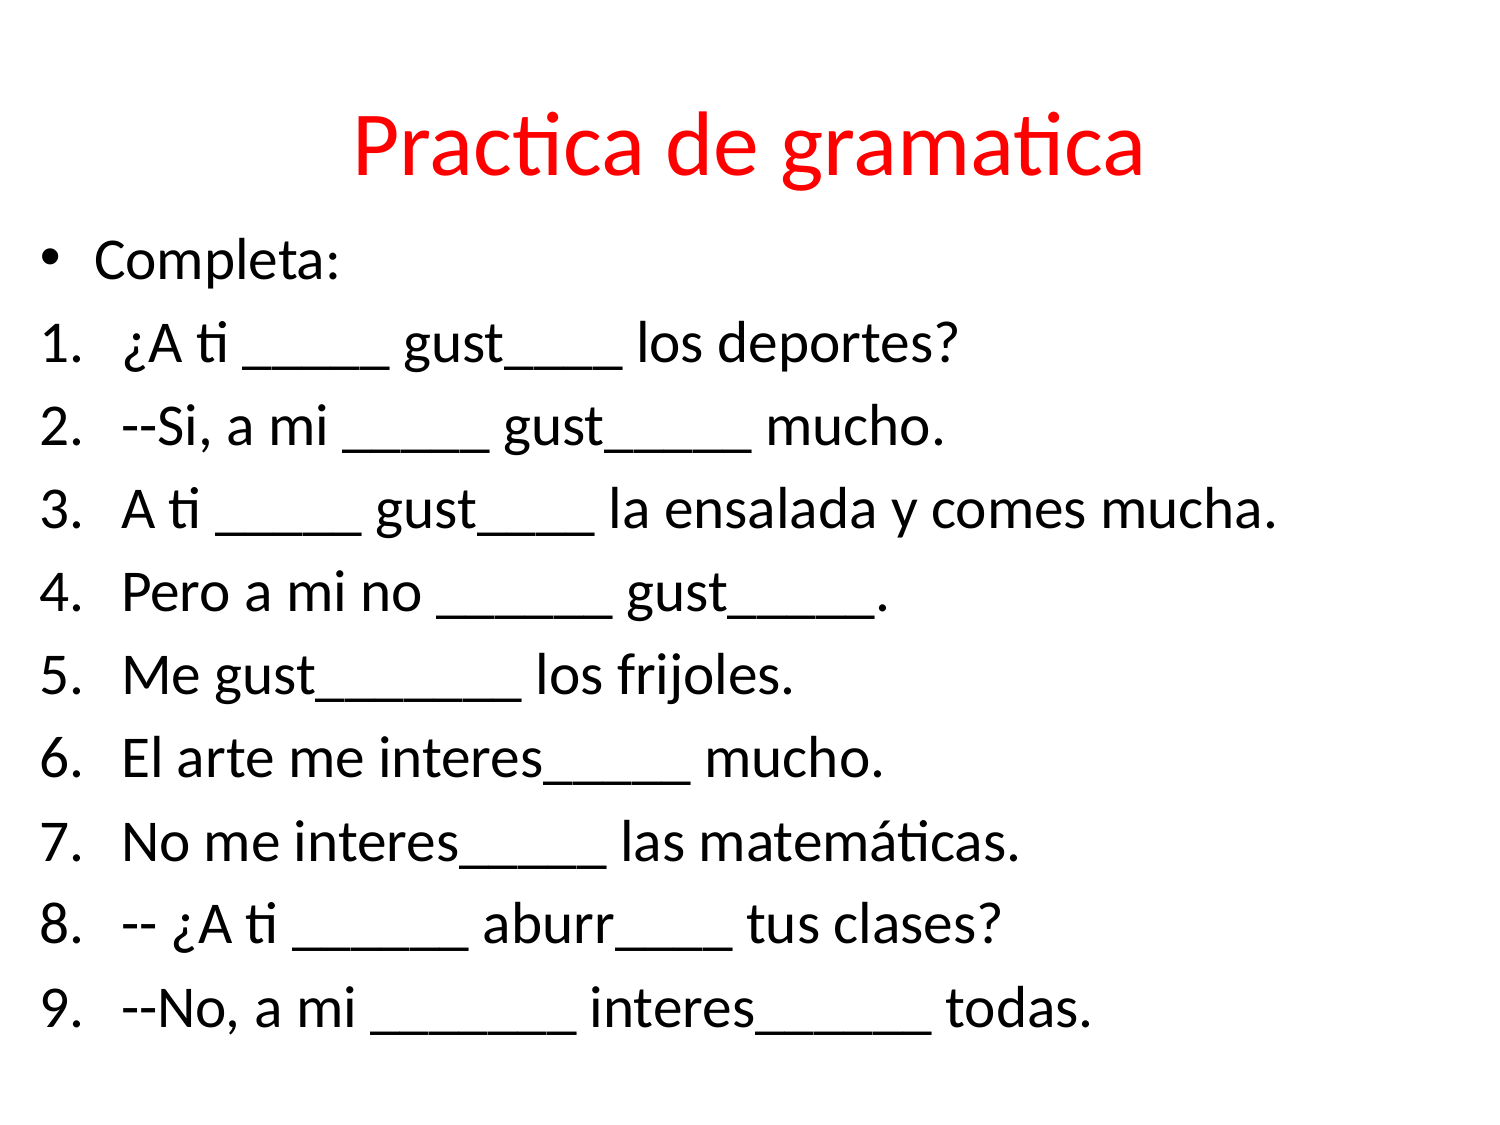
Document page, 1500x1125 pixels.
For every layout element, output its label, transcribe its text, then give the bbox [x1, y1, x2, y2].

list Completa: ¿A ti _____ gust____ los deportes? --Si, a mi _____ gust_____ mucho. A ti _____ gust____ la ensalada y comes mucha. Pero a mi no ______ gust_____. Me gust_______ los frijoles. El arte me interes_____ mucho. No me interes_____ las matemáticas. -- ¿A ti ______ aburr____ tus clases? --No, a mi _______ interes______ todas. [24, 212, 1500, 1050]
title Practica de gramatica [75, 45, 1425, 212]
